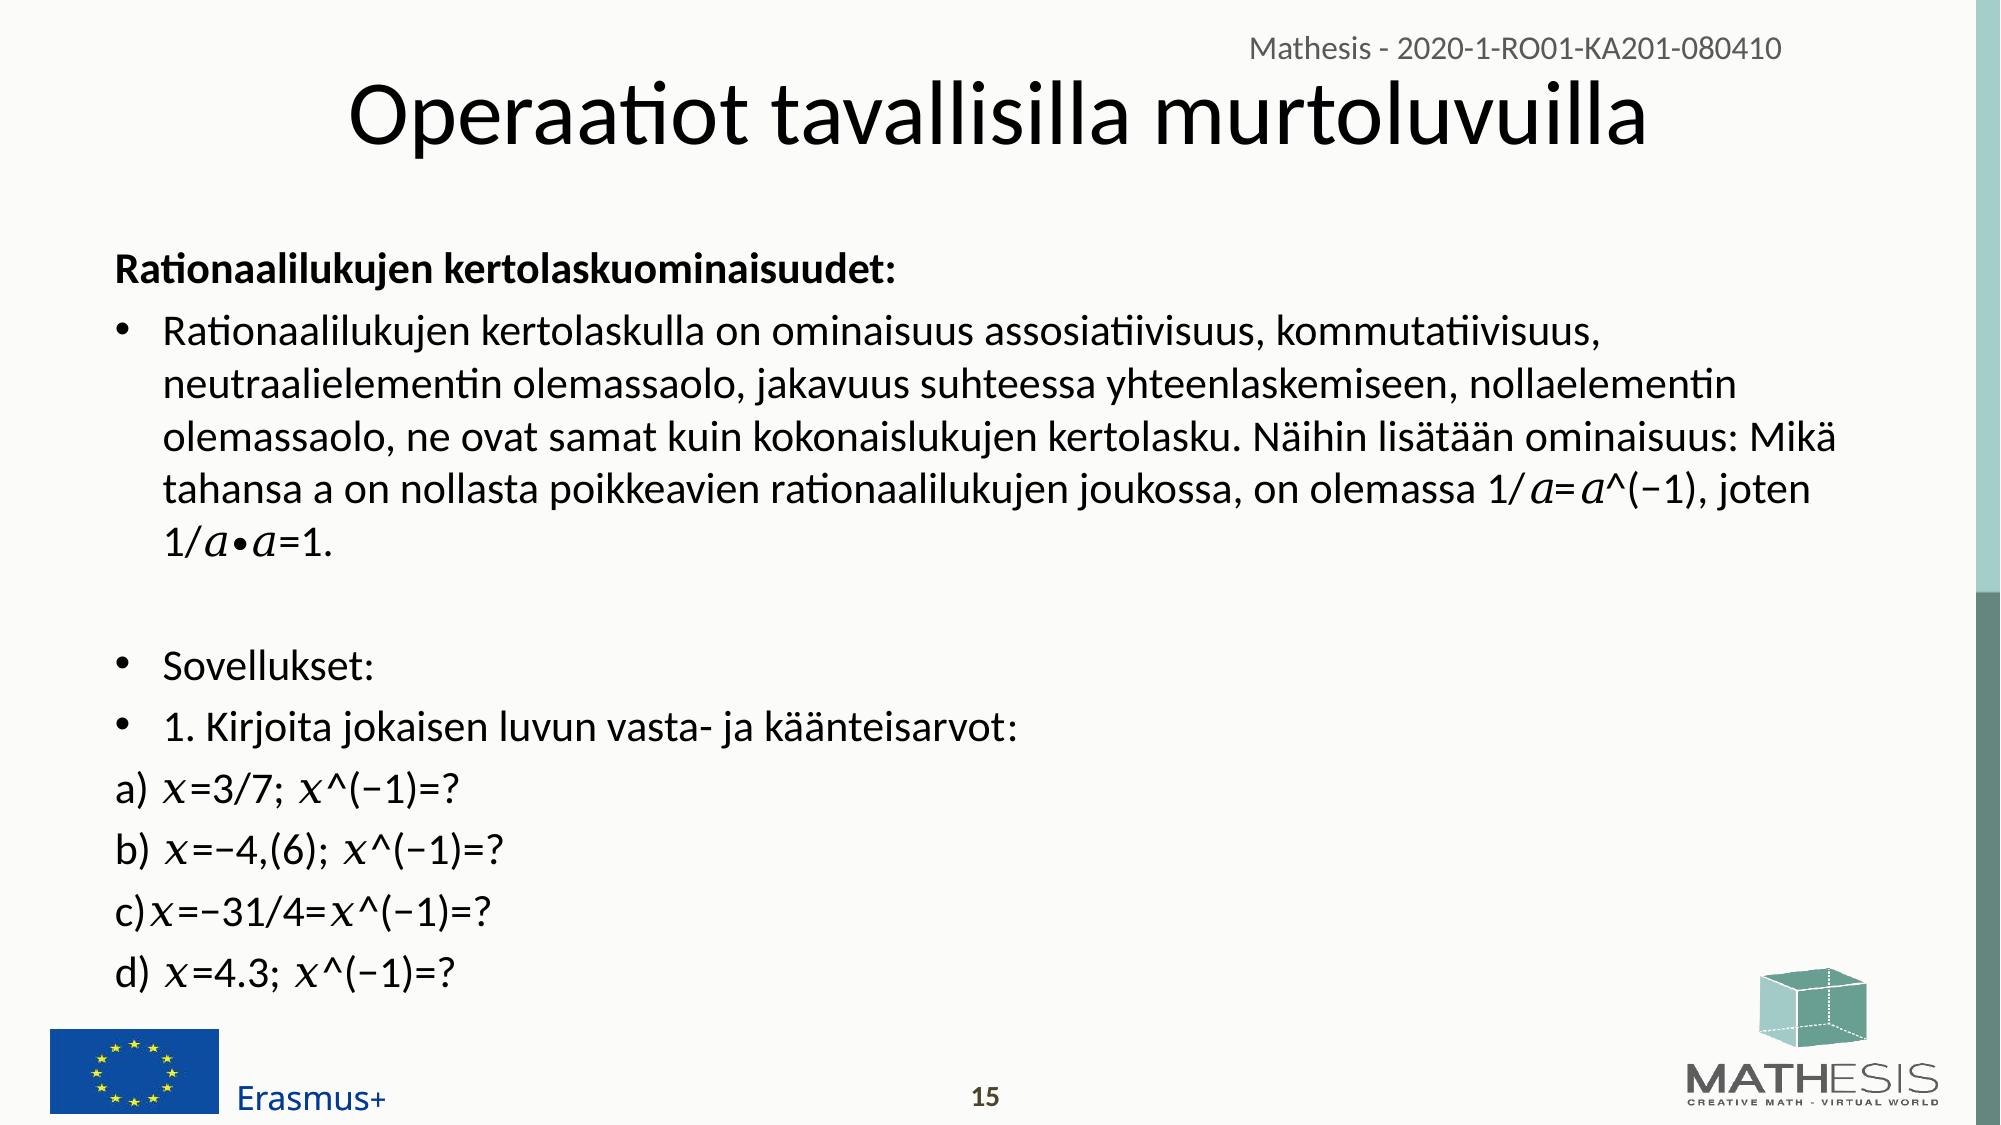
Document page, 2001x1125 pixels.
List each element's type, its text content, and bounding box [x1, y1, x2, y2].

list Rationaalilukujen kertolaskuominaisuudet: Rationaalilukujen kertolaskulla on ominaisuus assosiatiivisuus, kommutatiivisuus, neutraalielementin olemassaolo, jakavuus suhteessa yhteenlaskemiseen, nollaelementin olemassaolo, ne ovat samat kuin kokonaislukujen kertolasku. Näihin lisätään ominaisuus: Mikä tahansa a on nollasta poikkeavien rationaalilukujen joukossa, on olemassa 1/𝑎=𝑎^(−1), joten 1/𝑎∙𝑎=1. Sovellukset: 1. Kirjoita jokaisen luvun vasta- ja käänteisarvot: a) 𝑥=3/7; 𝑥^(−1)=? b) 𝑥=−4,(6); 𝑥^(−1)=? c)𝑥=−31/4=𝑥^(−1)=? d) 𝑥=4.3; 𝑥^(−1)=? [99, 232, 1900, 1005]
picture [50, 1029, 219, 1114]
title Operaatiot tavallisilla murtoluvuilla [99, 45, 1900, 232]
